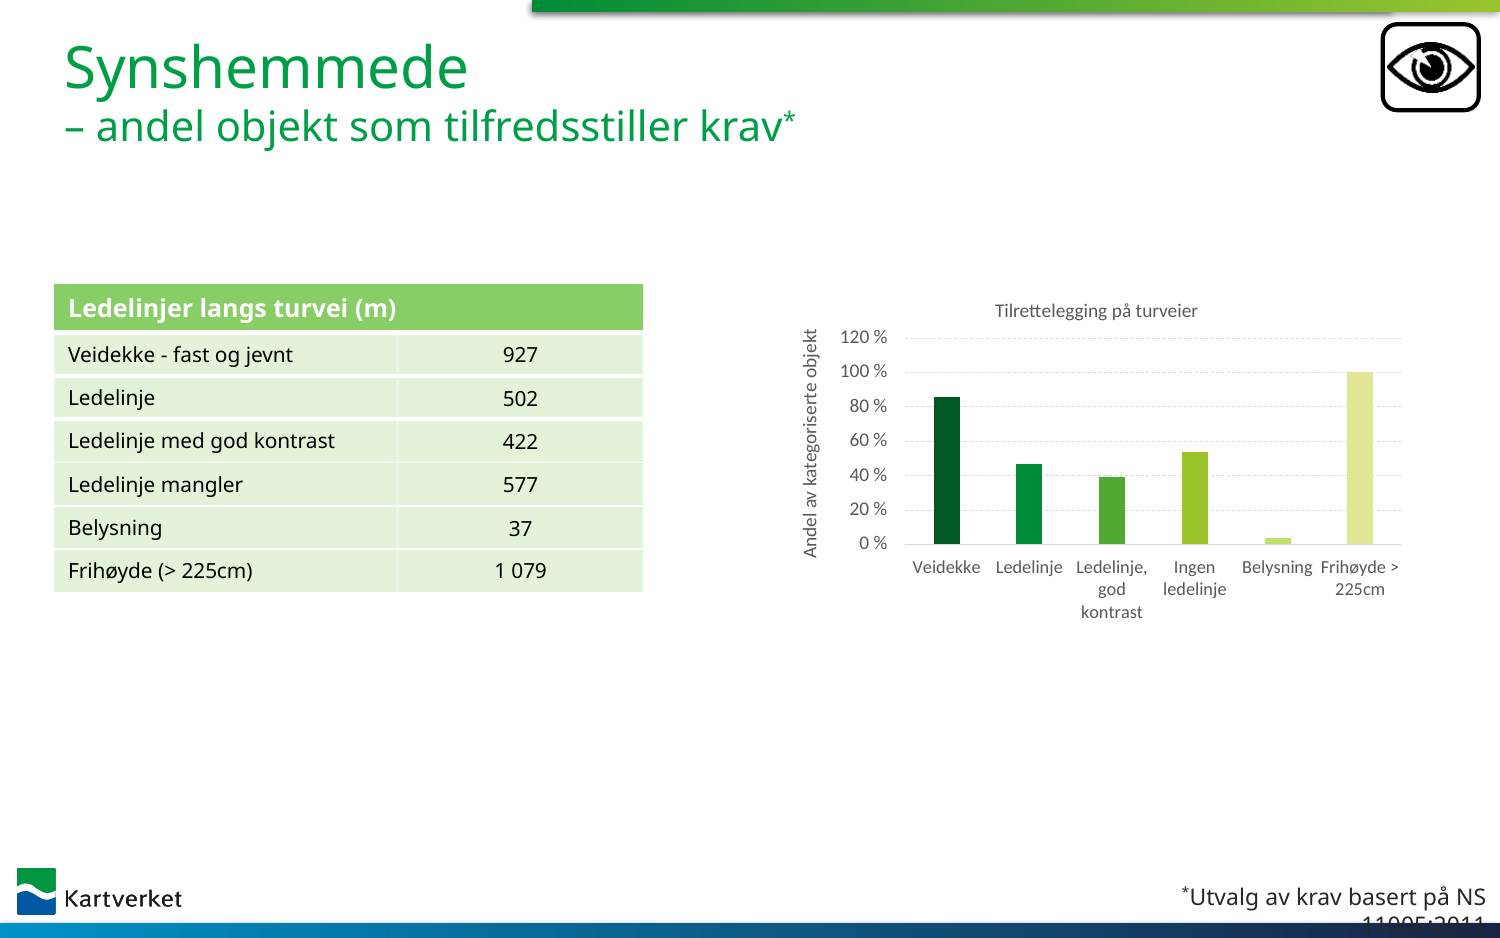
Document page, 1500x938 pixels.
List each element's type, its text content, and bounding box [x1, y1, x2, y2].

text_box Synshemmede – andel objekt som tilfredsstiller krav* [49, 24, 1431, 158]
table_cell 577 [398, 463, 643, 505]
picture [791, 291, 1402, 630]
table_cell Ledelinje mangler [54, 463, 397, 505]
text_box *Utvalg av krav basert på NS 11005:2011 [1068, 873, 1500, 938]
table_cell 1 079 [398, 550, 643, 592]
table_cell Frihøyde (> 225cm) [54, 550, 397, 592]
table_cell 422 [398, 421, 643, 462]
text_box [1382, 24, 1480, 111]
table_cell Veidekke - fast og jevnt [54, 335, 397, 374]
table_header Ledelinjer langs turvei (m) [54, 284, 643, 330]
table_cell Ledelinje [54, 378, 397, 417]
table_cell 37 [398, 507, 643, 548]
table_cell 502 [398, 378, 643, 417]
table_cell Ledelinje med god kontrast [54, 421, 397, 462]
table_cell 927 [398, 335, 643, 374]
table_cell Belysning [54, 507, 397, 548]
